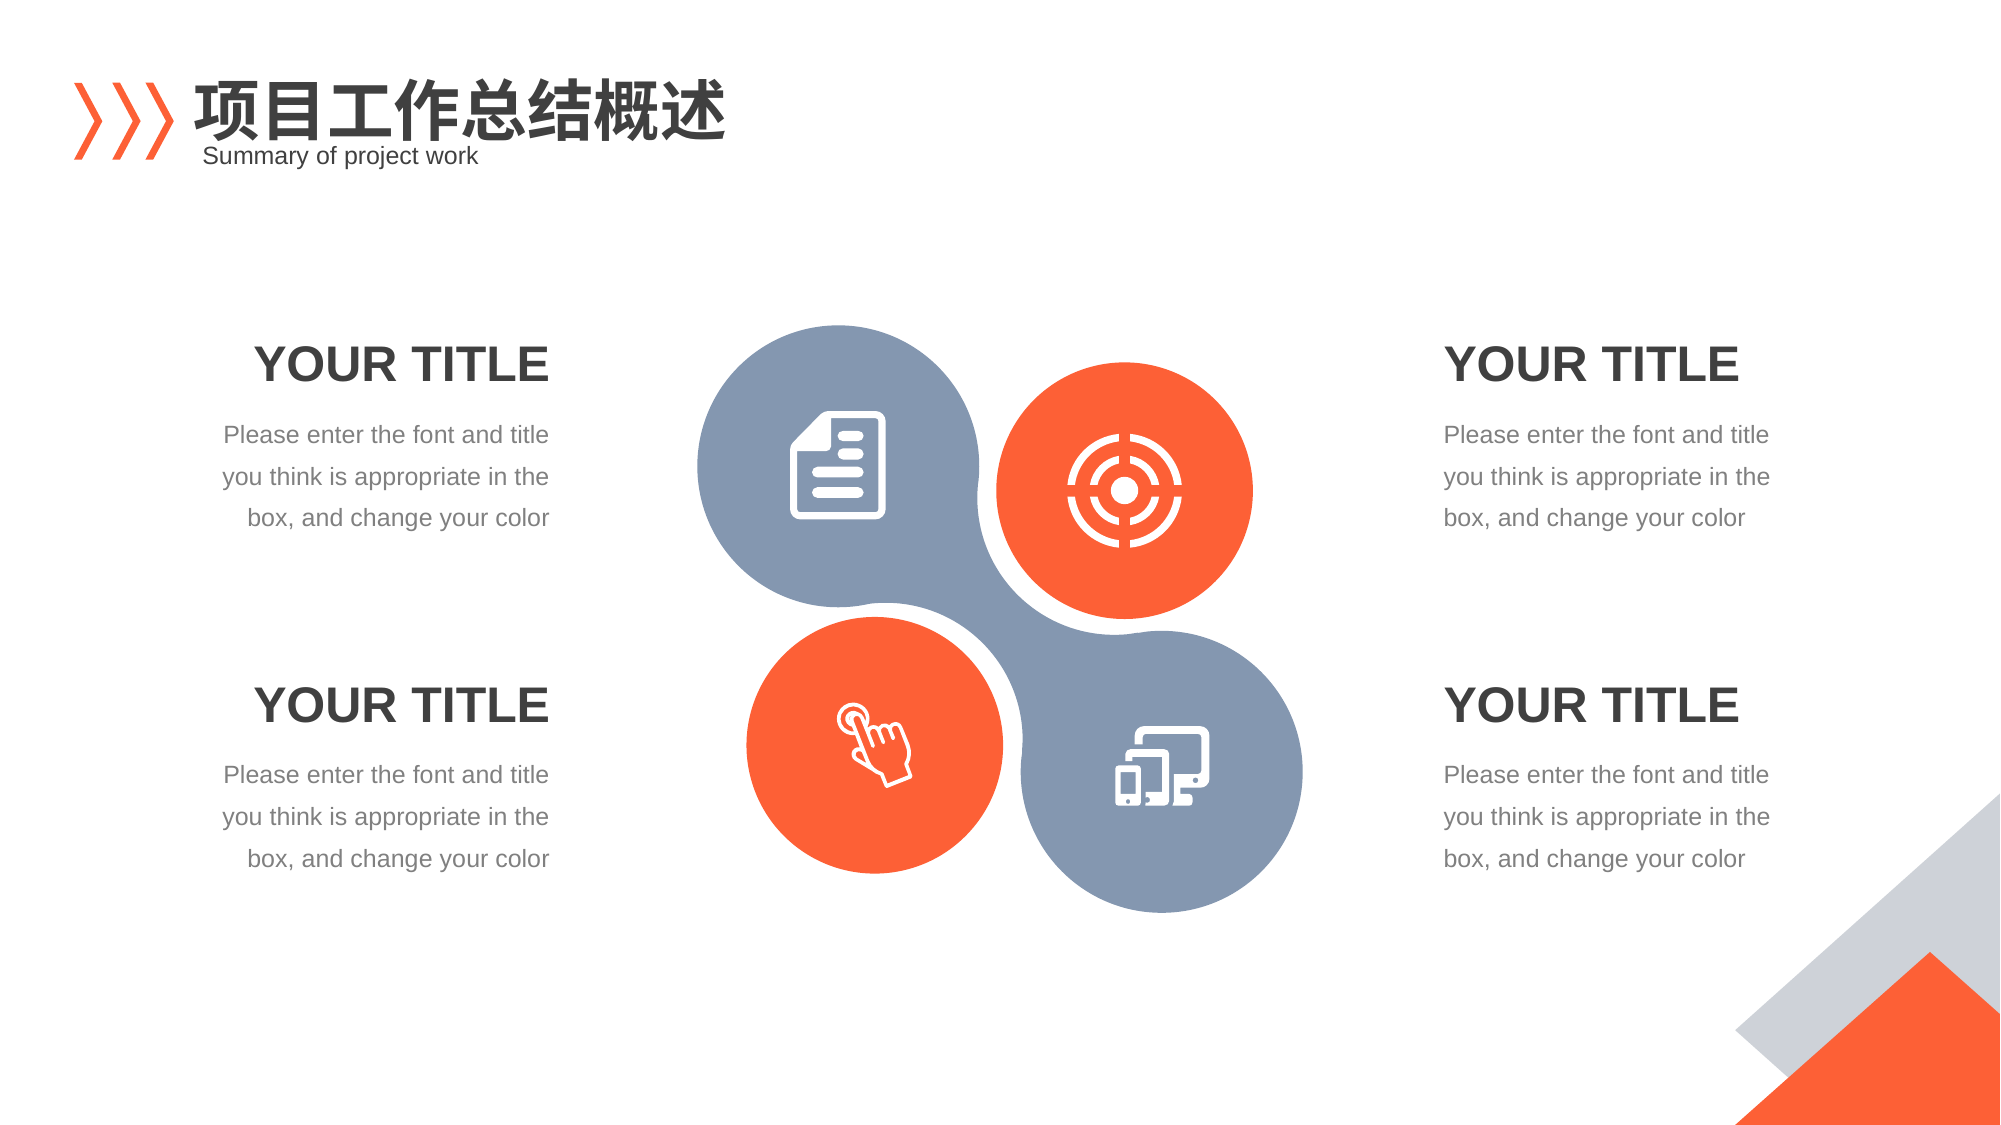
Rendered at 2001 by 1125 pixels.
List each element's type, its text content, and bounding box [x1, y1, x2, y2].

text_box YOUR TITLE [219, 324, 565, 399]
text_box Please enter the font and title you think is appropriate in the box, and change your color [193, 739, 565, 880]
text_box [73, 82, 174, 160]
text_box YOUR TITLE [219, 665, 565, 739]
text_box Please enter the font and title you think is appropriate in the box, and change your color [1428, 399, 1801, 539]
text_box Please enter the font and title you think is appropriate in the box, and change your color [1428, 739, 1801, 880]
text_box [1733, 792, 2000, 1077]
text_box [178, 61, 771, 178]
text_box [1733, 950, 2000, 1125]
text_box Please enter the font and title you think is appropriate in the box, and change your color [193, 399, 565, 539]
text_box YOUR TITLE [1428, 665, 1775, 739]
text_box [697, 325, 1303, 913]
text_box YOUR TITLE [1428, 324, 1775, 399]
